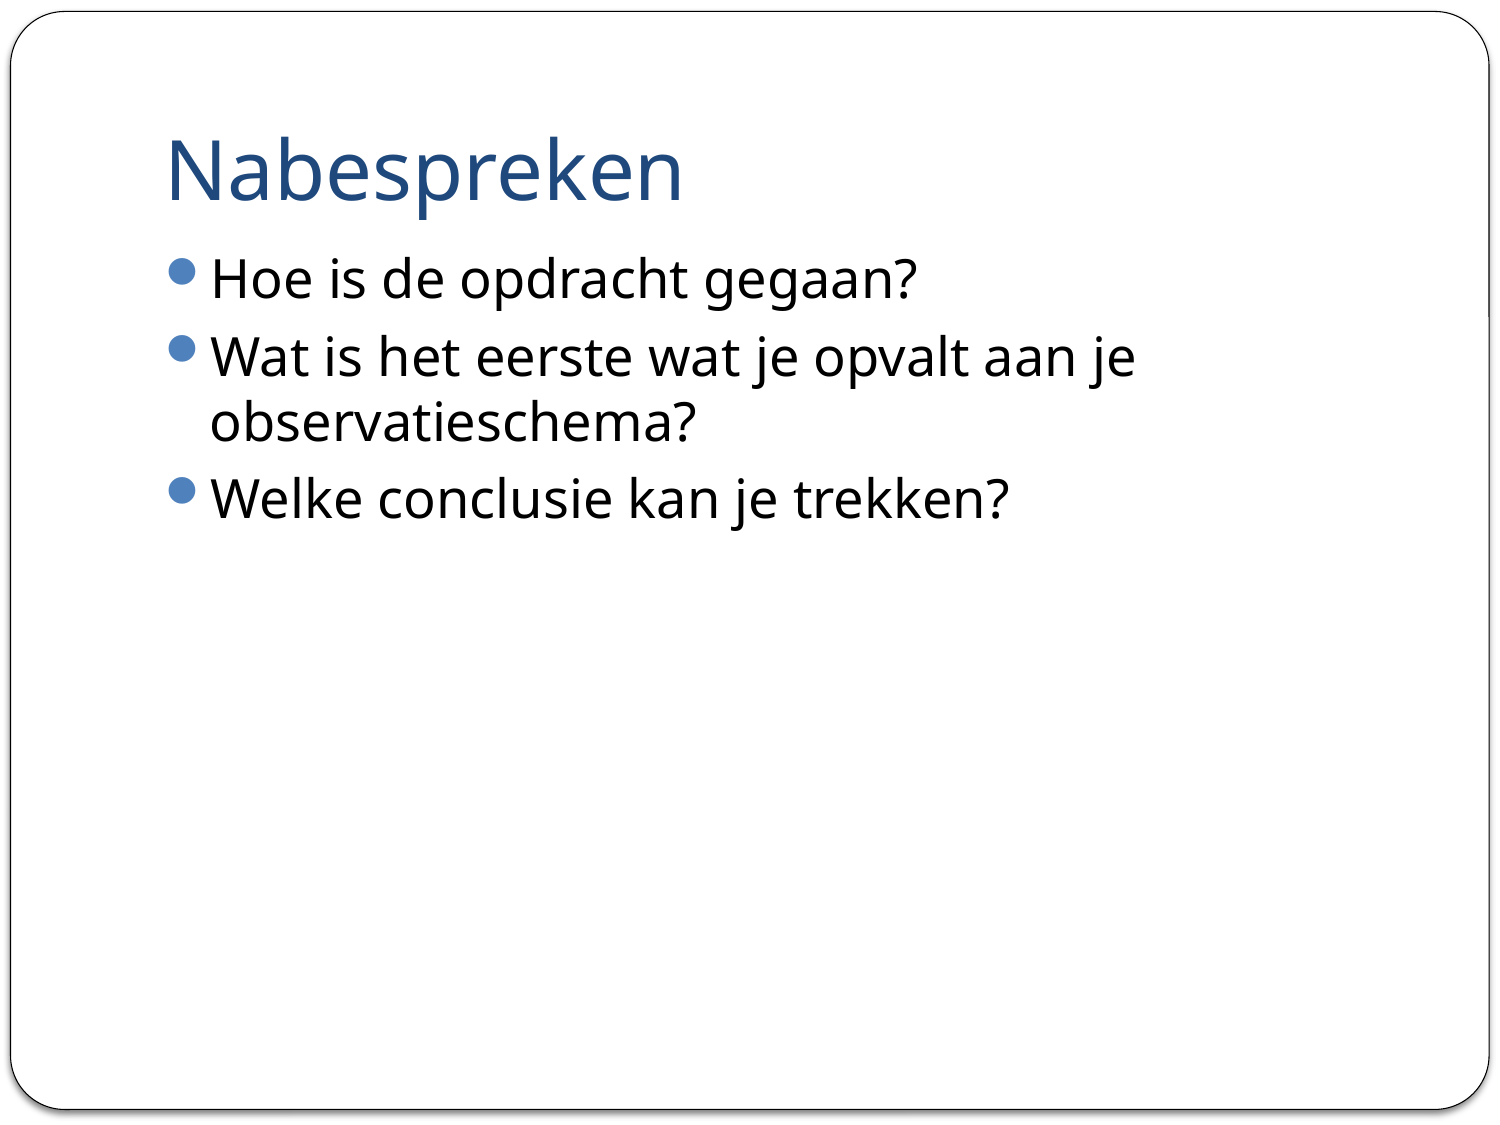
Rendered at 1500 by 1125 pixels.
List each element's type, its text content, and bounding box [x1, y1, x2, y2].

list Hoe is de opdracht gegaan? Wat is het eerste wat je opvalt aan je observatieschema? Welke conclusie kan je trekken? [150, 237, 1425, 988]
title Nabespreken [150, 45, 1425, 233]
